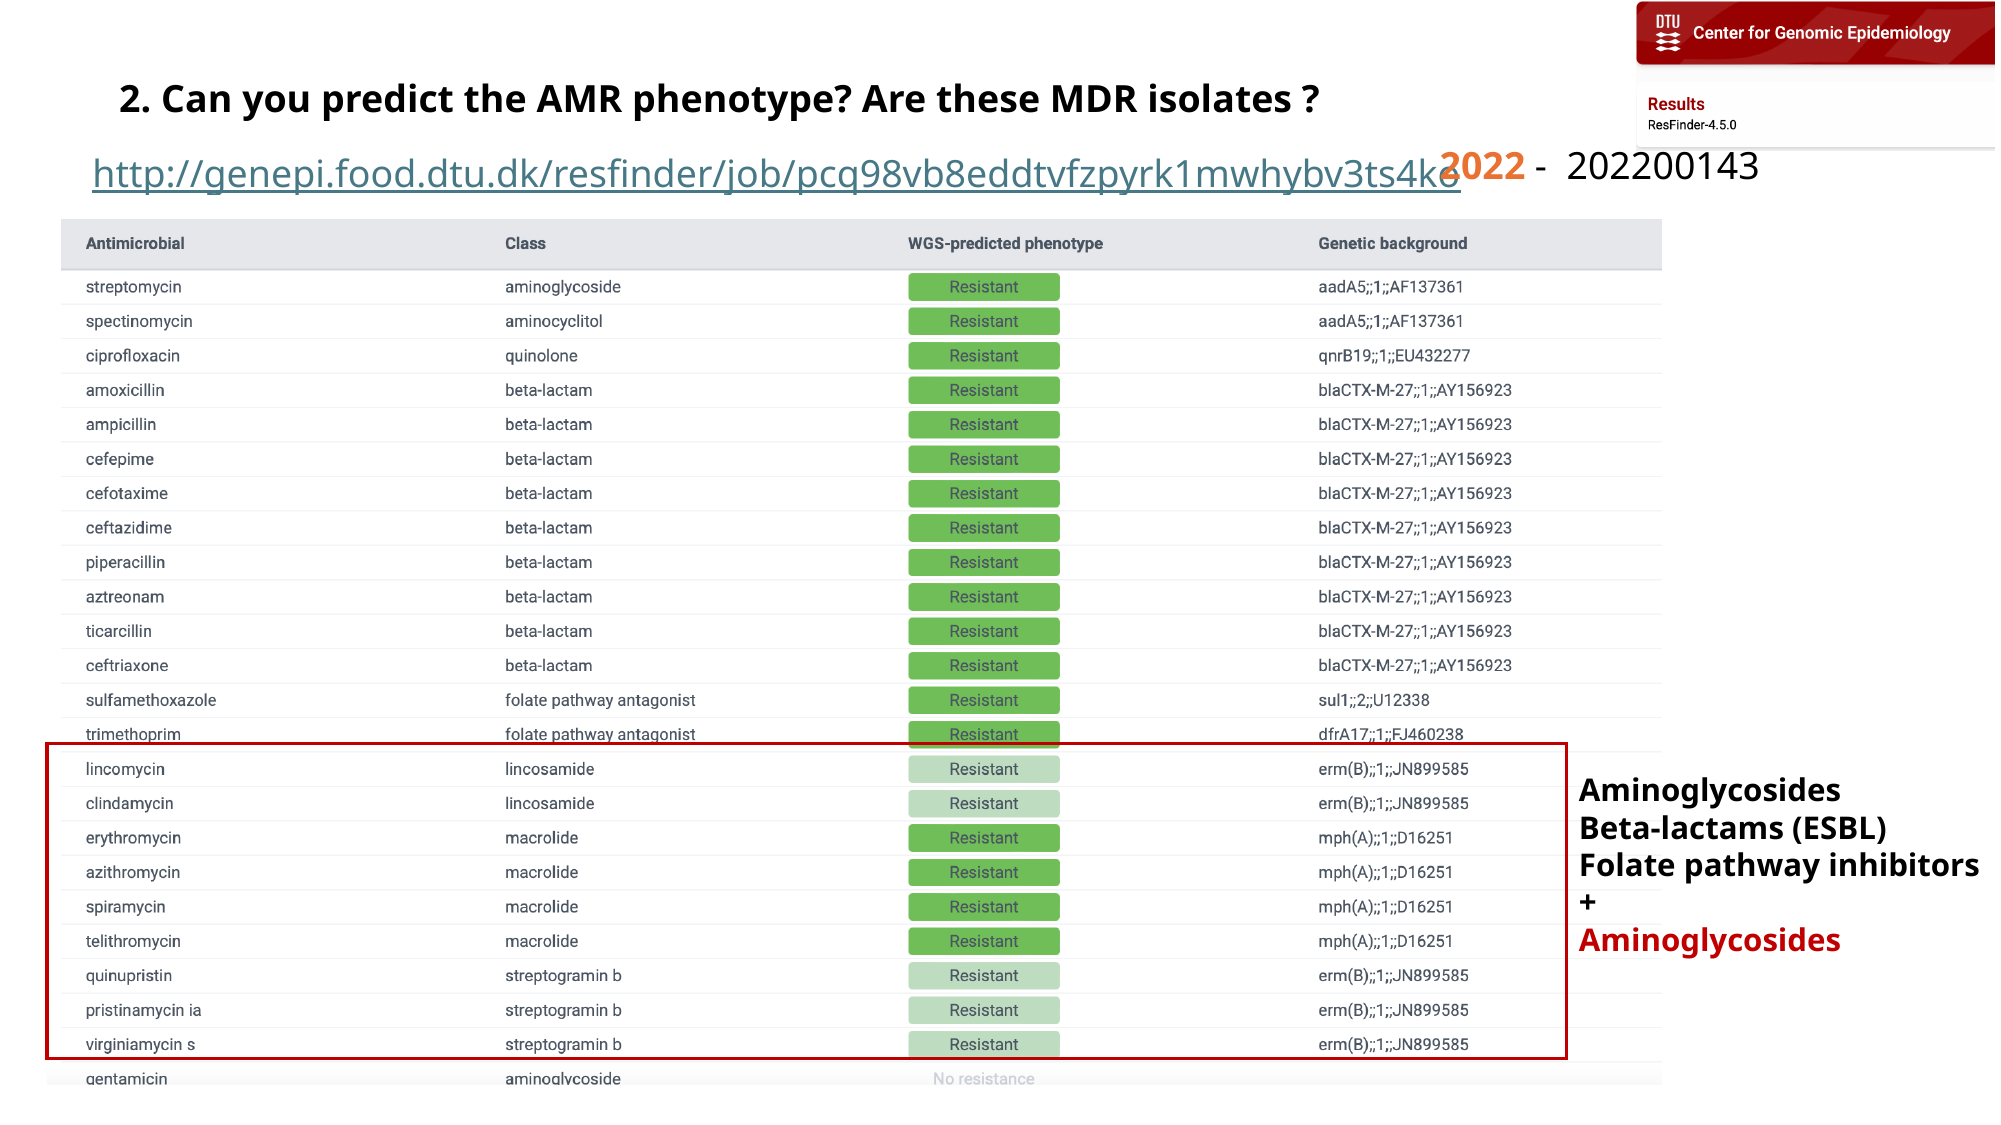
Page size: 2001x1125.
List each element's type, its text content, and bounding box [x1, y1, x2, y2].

text_box Aminoglycosides Beta-lactams (ESBL) Folate pathway inhibitors + Aminoglycosides [1663, 763, 1996, 965]
text_box http://genepi.food.dtu.dk/resfinder/job/pcq98vb8eddtvfzpyrk1mwhybv3ts4ko [77, 142, 1424, 194]
text_box 2. Can you predict the AMR phenotype? Are these MDR isolates ? [104, 67, 1635, 128]
picture [46, 194, 1663, 1085]
picture [1635, 1, 1995, 152]
text_box 2022 - 202200143 [1424, 134, 1775, 240]
